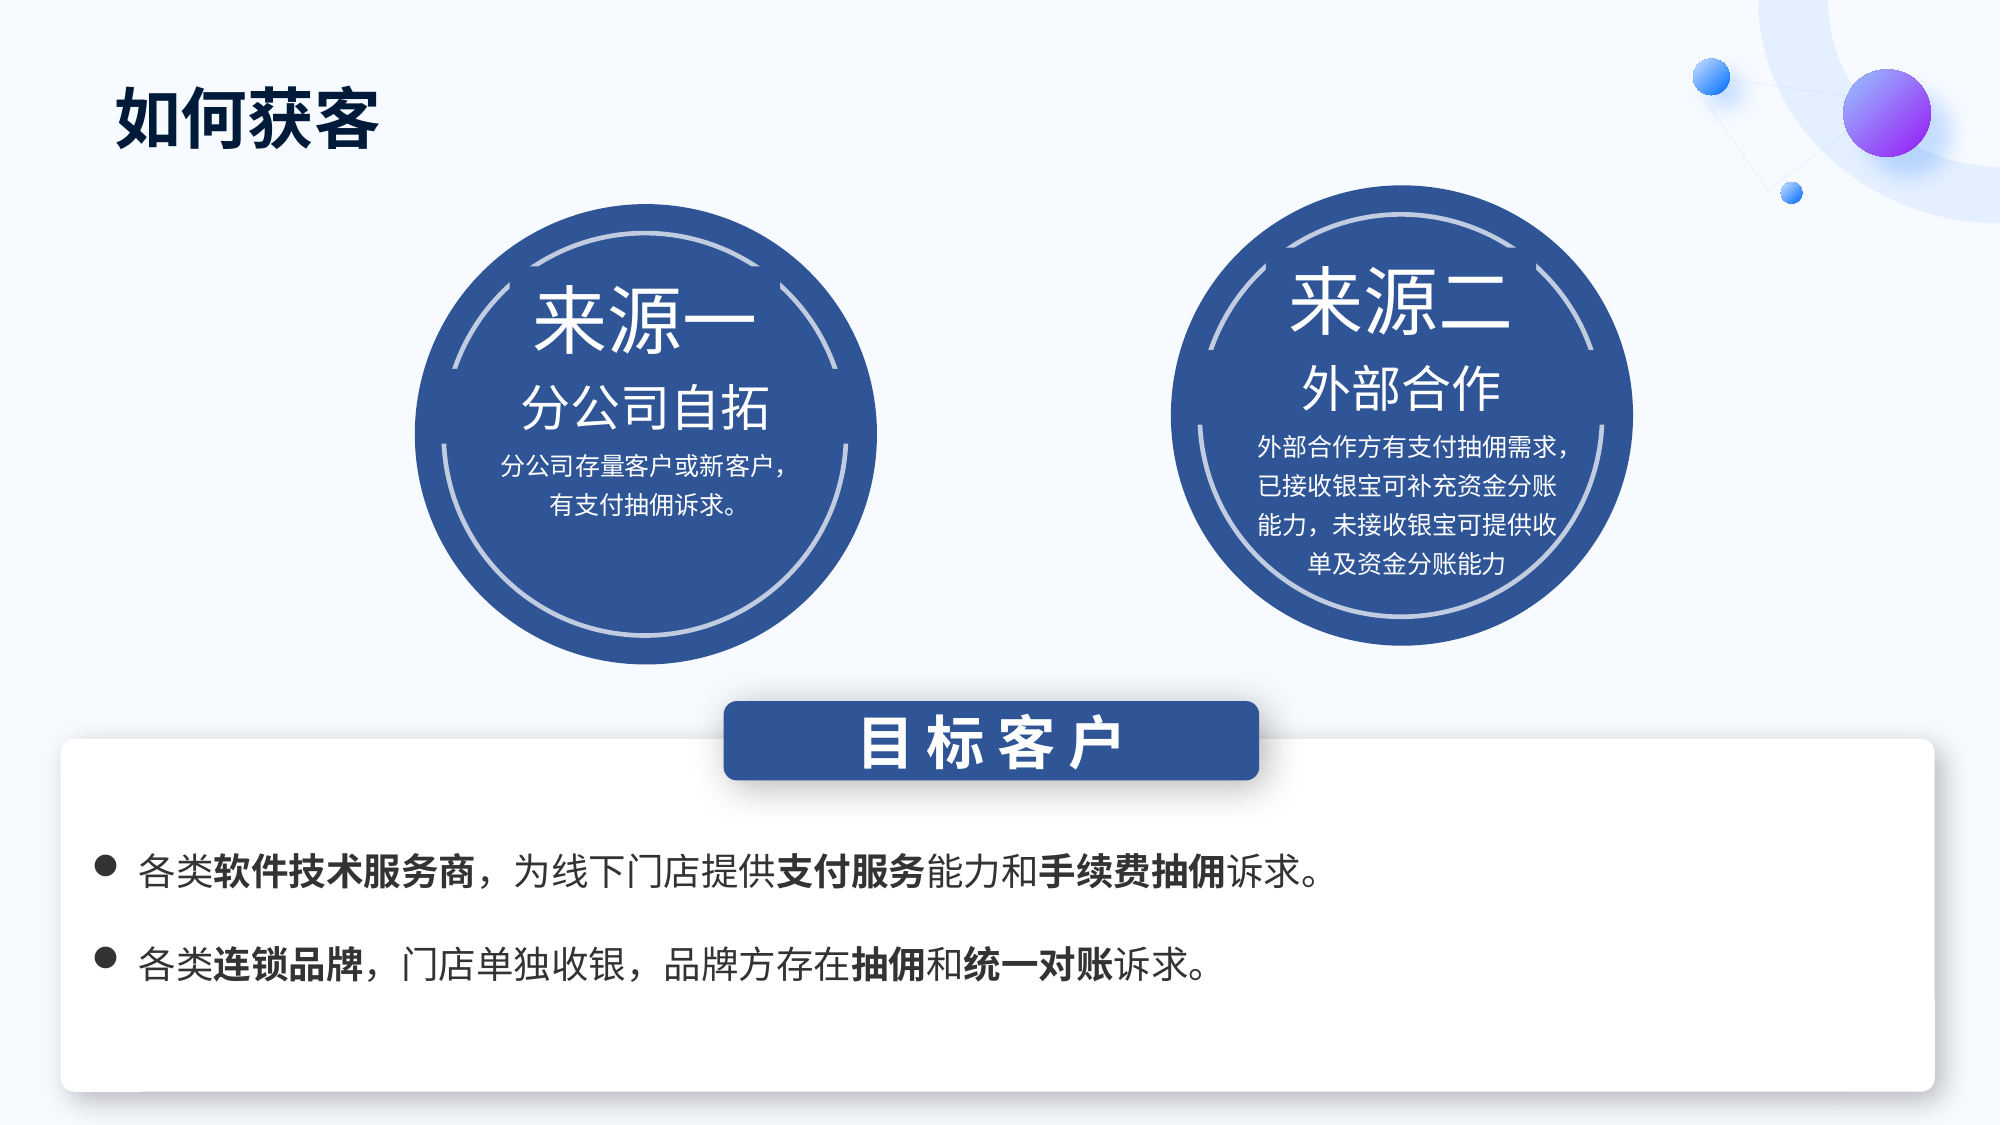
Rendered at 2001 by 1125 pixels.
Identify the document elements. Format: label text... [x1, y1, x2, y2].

text_box 目标客户 [722, 700, 1261, 782]
text_box 如何获客 [114, 59, 928, 158]
text_box [59, 737, 1936, 1093]
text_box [431, 266, 861, 534]
text_box 各类软件技术服务商，为线下门店提供支付服务能力和手续费抽佣诉求。 各类连锁品牌，门店单独收银，品牌方存在抽佣和统一对账诉求。 [76, 818, 1507, 1125]
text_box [1170, 185, 1634, 646]
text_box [1187, 247, 1617, 588]
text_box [414, 204, 877, 665]
